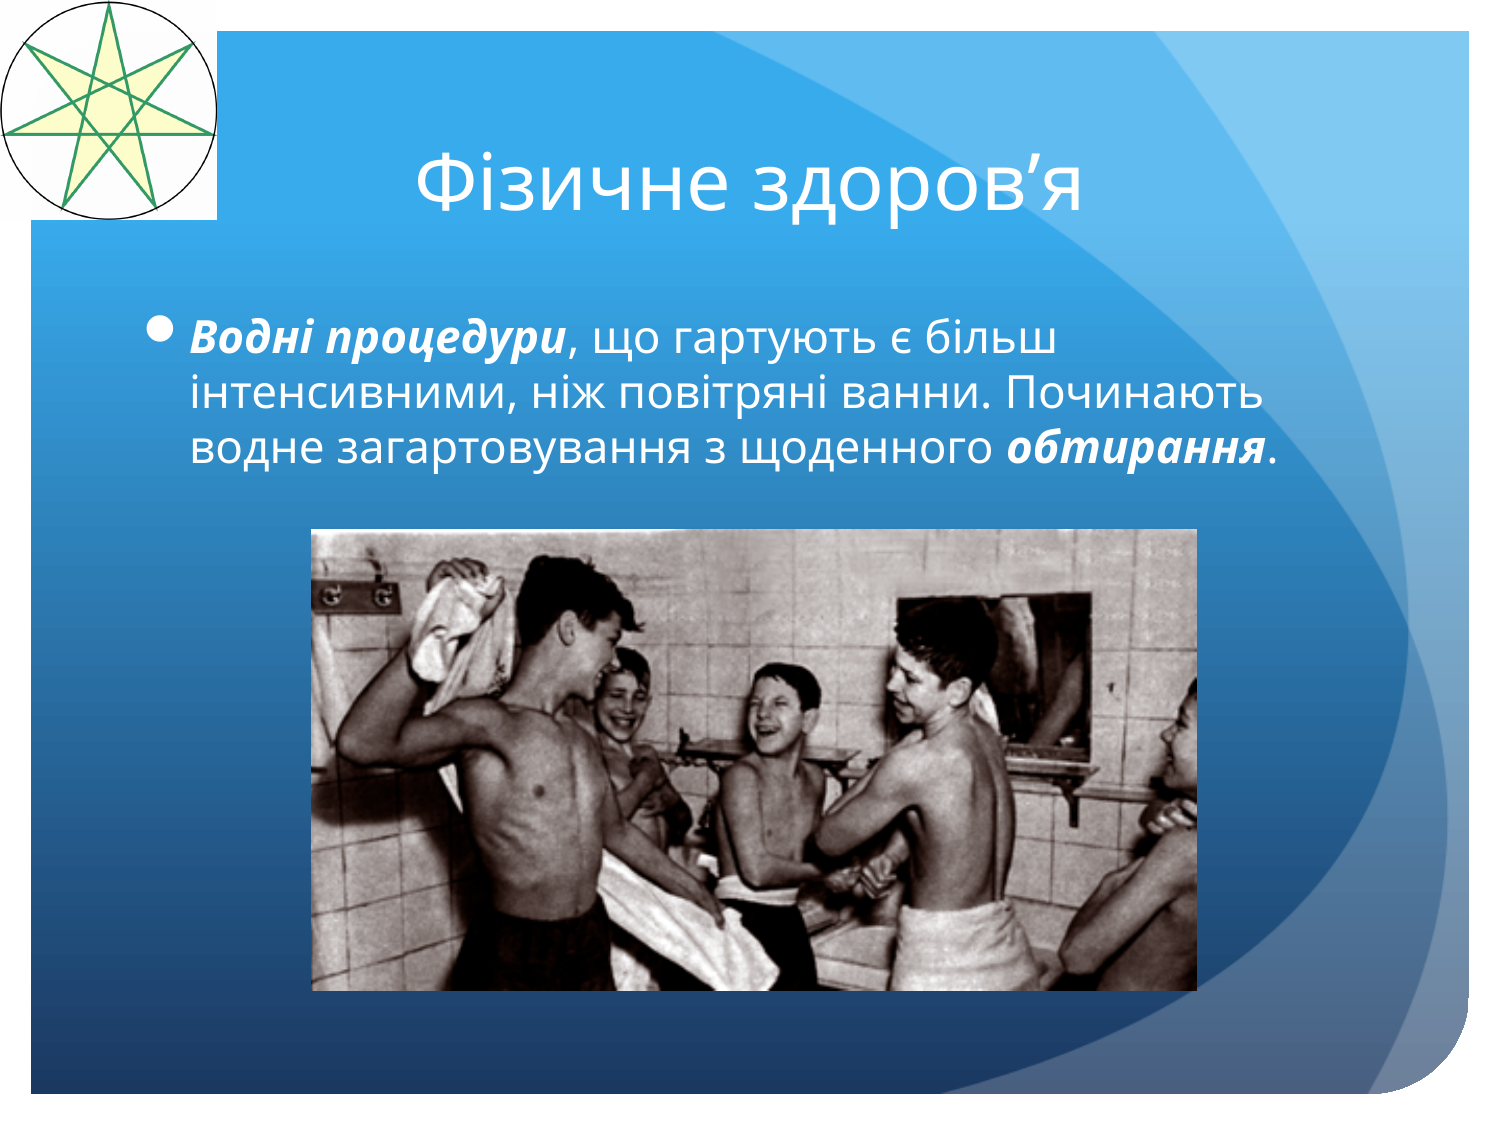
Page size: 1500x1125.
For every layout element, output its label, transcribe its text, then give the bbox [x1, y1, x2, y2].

title Фізичне здоров’я [127, 62, 1372, 234]
picture [0, 0, 1473, 1094]
list Водні процедури, що гартують є більш інтенсивними, ніж повітряні ванни. Починають водне загартовування з щоденного обтирання. [127, 299, 1372, 991]
